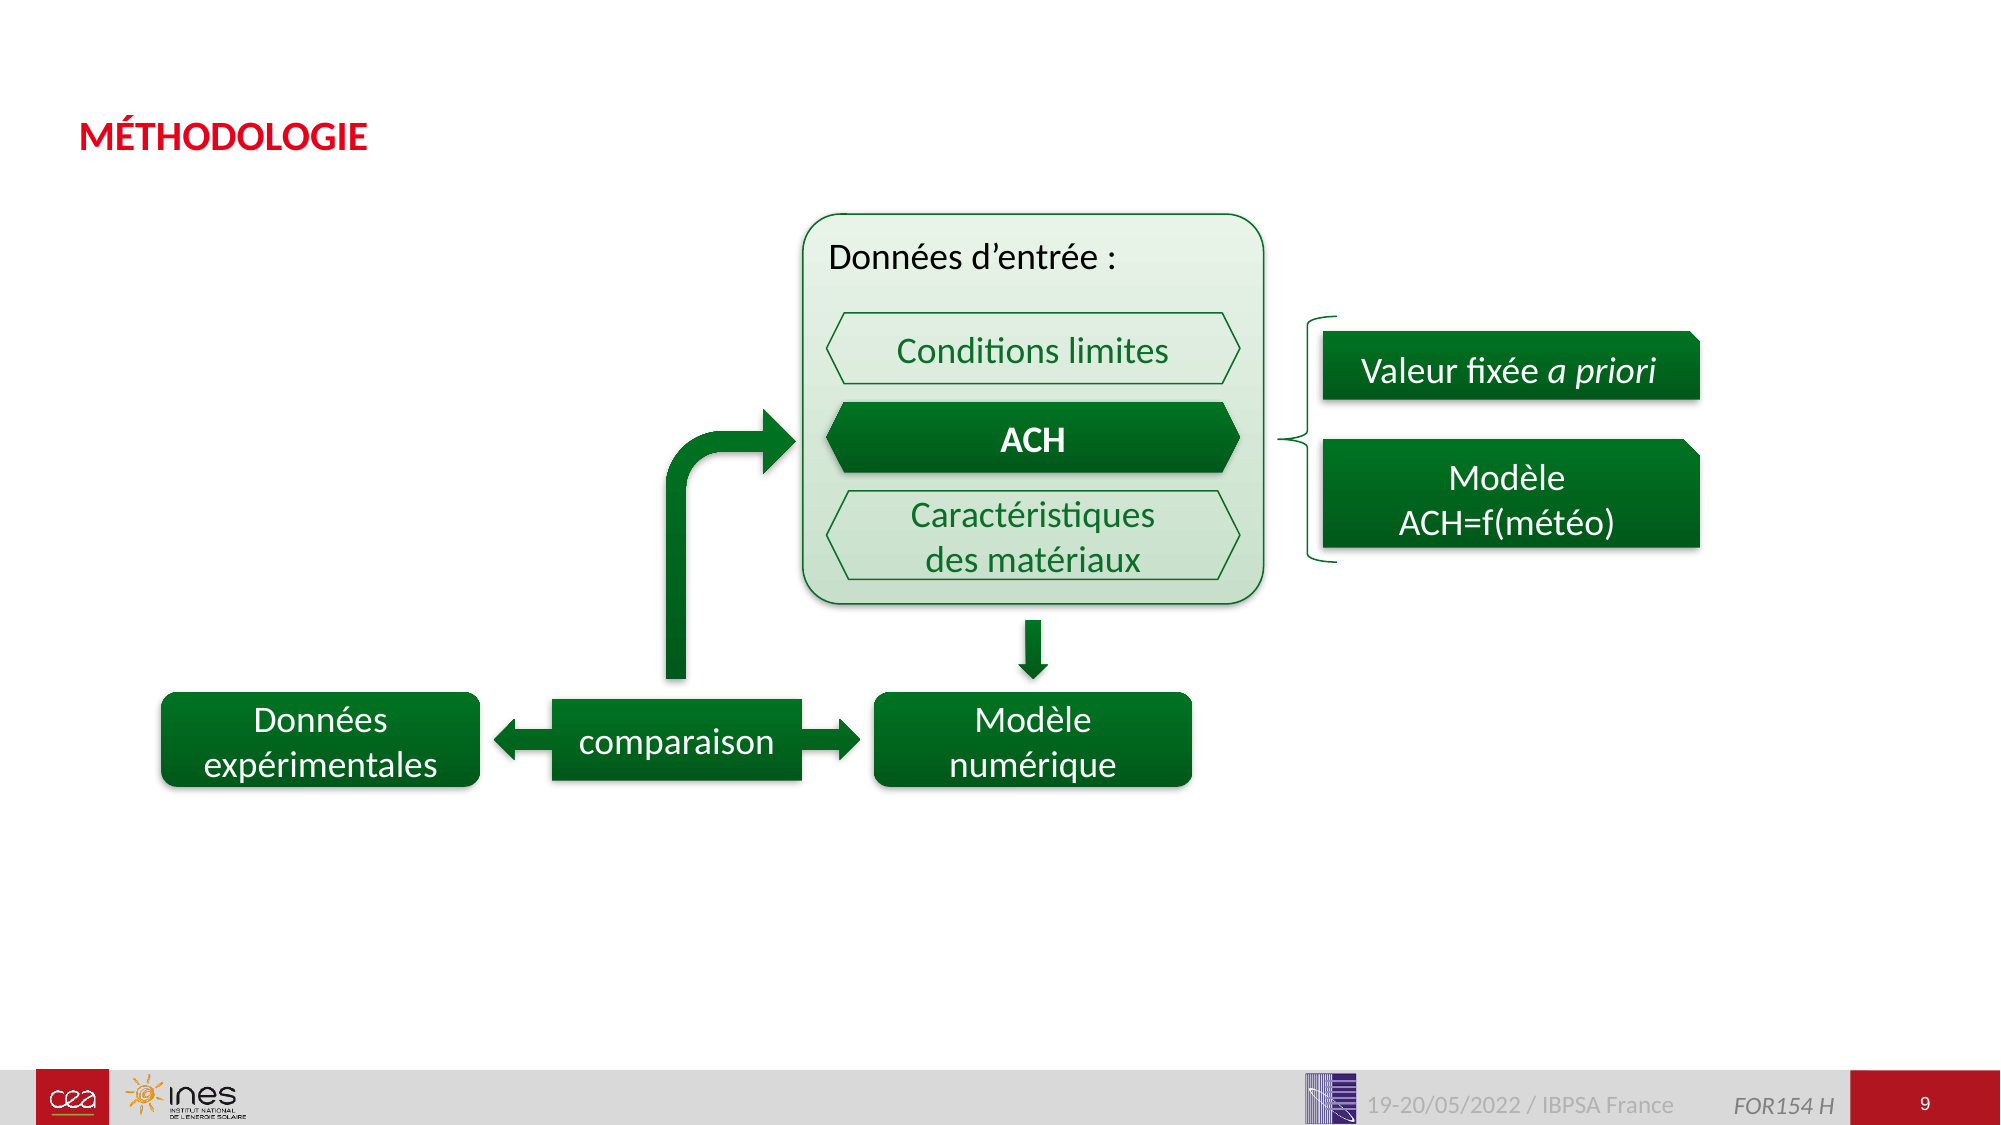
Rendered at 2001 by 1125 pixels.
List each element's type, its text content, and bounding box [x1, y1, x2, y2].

text_box Modèle ACH=f(météo) [1322, 438, 1701, 548]
text_box Données d’entrée : [802, 213, 1265, 605]
text_box Caractéristiques des matériaux [826, 490, 1240, 580]
slide_number 9 [1886, 1091, 1964, 1114]
picture [125, 1074, 246, 1119]
text_box [1277, 315, 1337, 563]
list Méthodologie [78, 78, 1922, 190]
text_box Modèle numérique [873, 692, 1193, 787]
text_box [665, 408, 796, 680]
text_box Valeur fixée a priori [1322, 331, 1701, 400]
text_box [1018, 620, 1048, 680]
footer 19-20/05/2022 / IBPSA France [1330, 1073, 1711, 1125]
text_box Données expérimentales [161, 692, 481, 787]
picture [1305, 1073, 1330, 1124]
text_box ACH [826, 401, 1240, 473]
text_box comparaison [493, 698, 861, 781]
picture [36, 1069, 109, 1125]
text_box Conditions limites [826, 312, 1240, 384]
